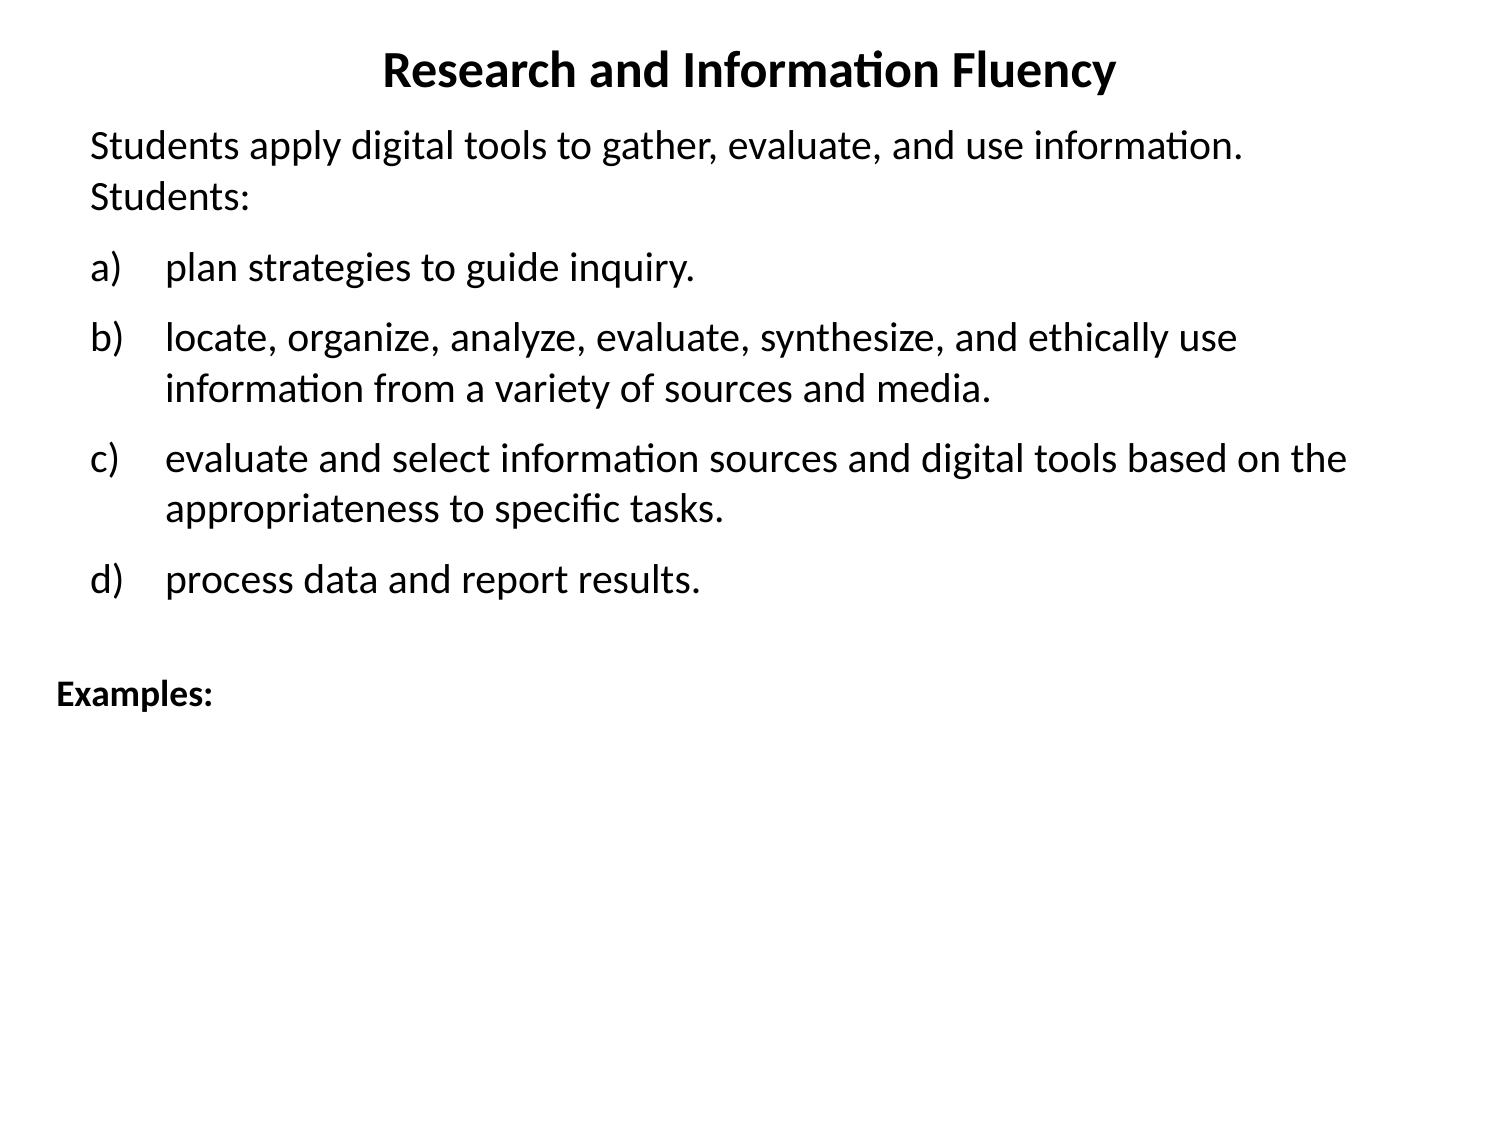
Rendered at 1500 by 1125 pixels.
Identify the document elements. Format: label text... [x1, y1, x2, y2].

title Research and Information Fluency [75, 0, 1425, 110]
text_box Examples: [41, 661, 1351, 721]
list Students apply digital tools to gather, evaluate, and use information. Students: plan strategies to guide inquiry. locate, organize, analyze, evaluate, synthesize, and ethically use information from a variety of sources and media. evaluate and select information sources and digital tools based on the appropriateness to specific tasks. process data and report results. [75, 110, 1425, 854]
